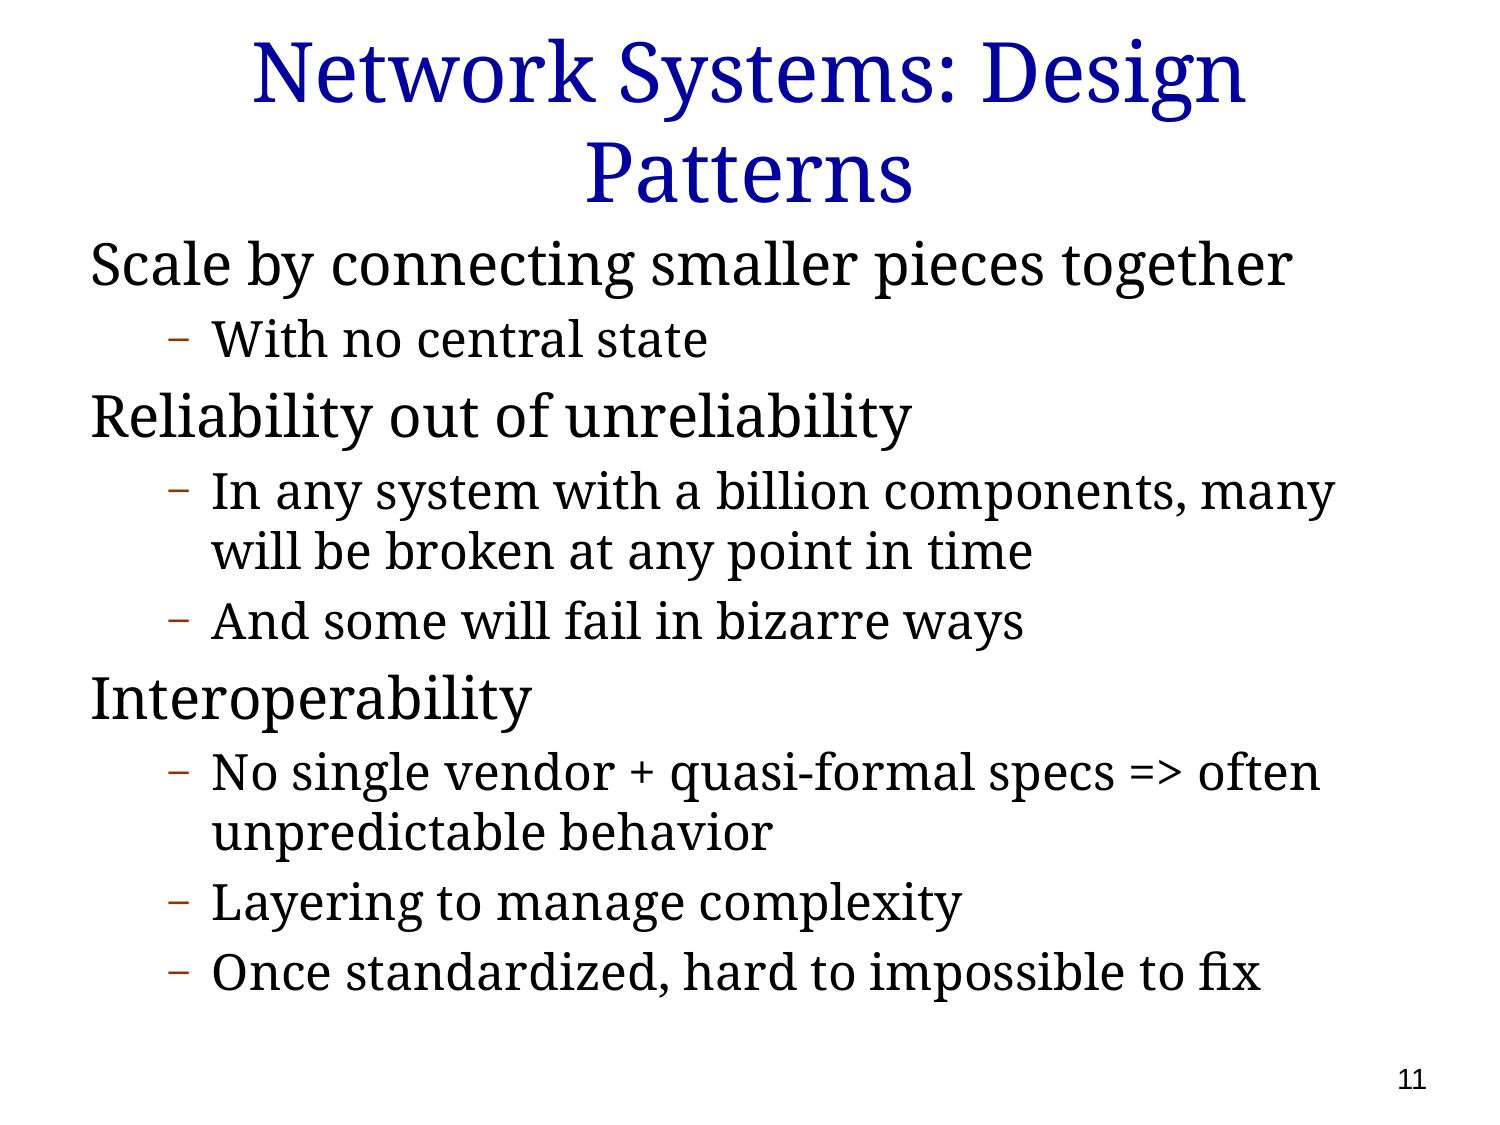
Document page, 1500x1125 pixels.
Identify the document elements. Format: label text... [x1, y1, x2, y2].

title Network Systems: Design Patterns [74, 47, 1426, 191]
slide_number 11 [1092, 1024, 1443, 1103]
list Scale by connecting smaller pieces together With no central state Reliability out of unreliability In any system with a billion components, many will be broken at any point in time And some will fail in bizarre ways Interoperability No single vendor + quasi-formal specs => often unpredictable behavior Layering to manage complexity Once standardized, hard to impossible to fix [74, 219, 1426, 963]
